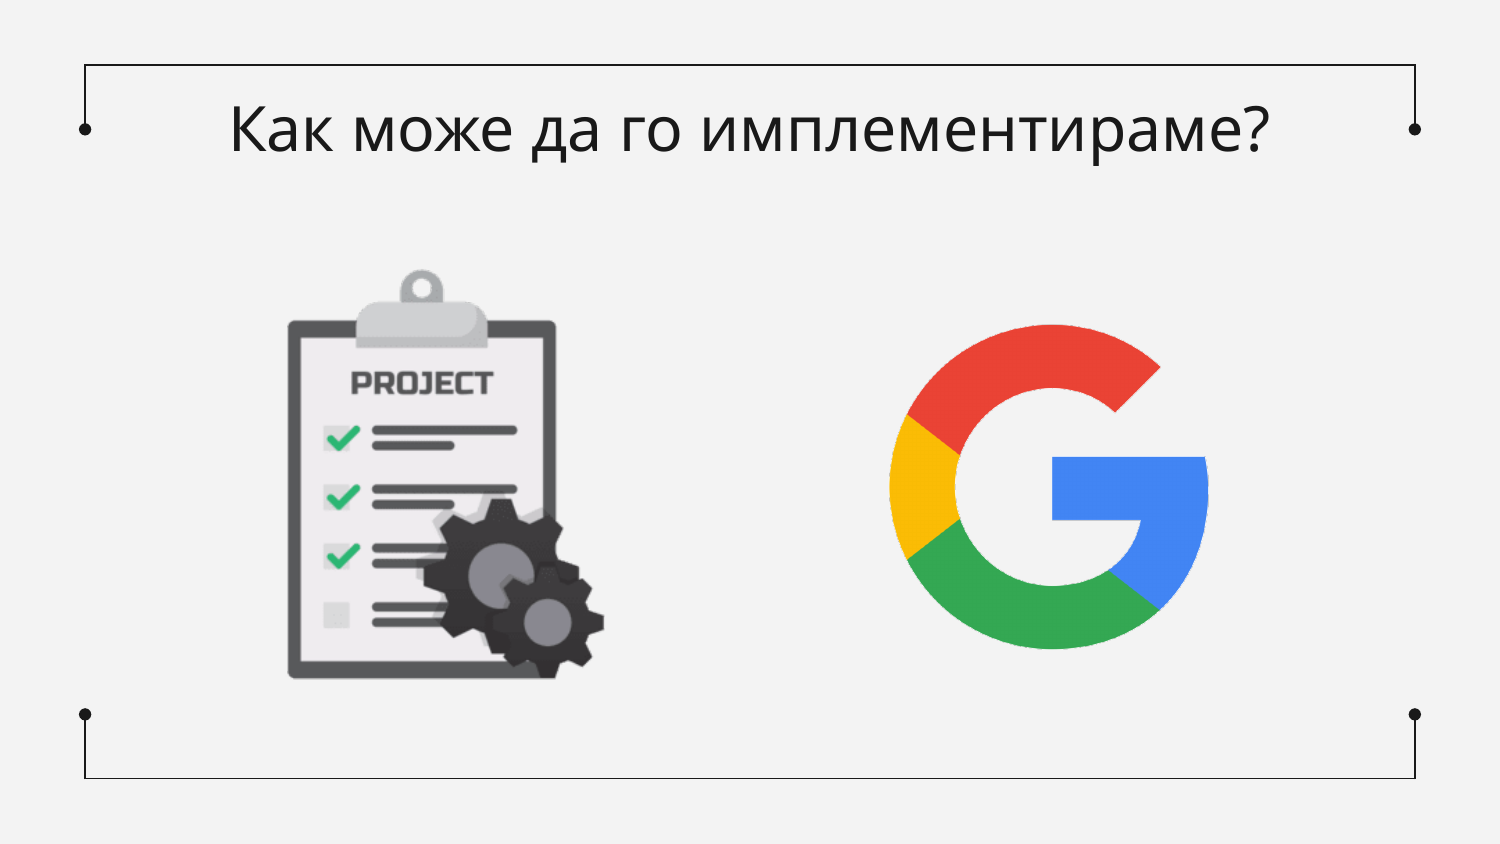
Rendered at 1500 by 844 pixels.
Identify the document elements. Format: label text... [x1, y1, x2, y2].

title Как може да го имплементираме? [189, 74, 1311, 190]
picture [801, 237, 1301, 737]
picture [196, 224, 696, 724]
